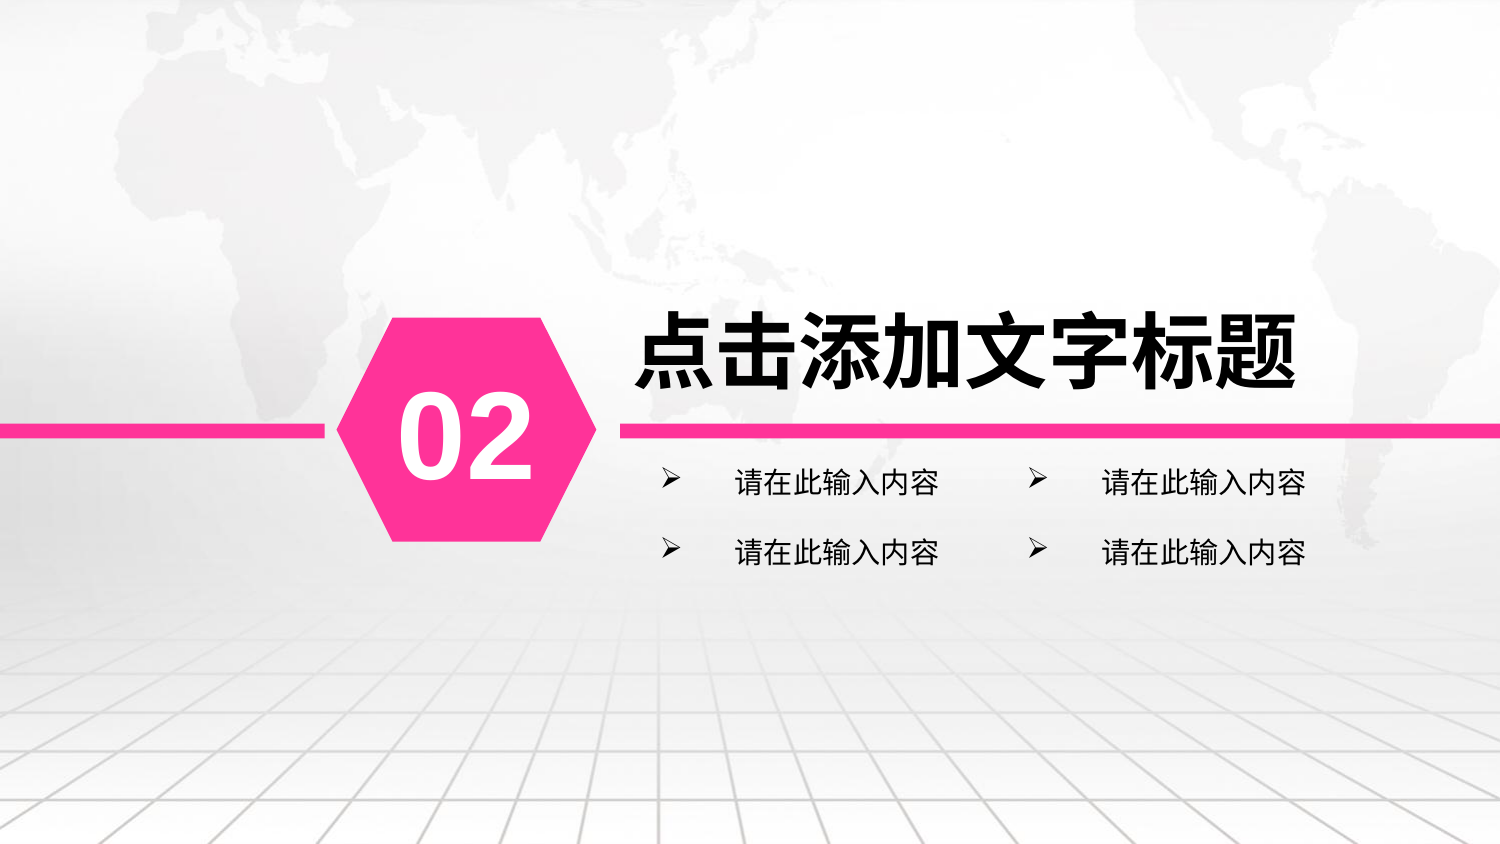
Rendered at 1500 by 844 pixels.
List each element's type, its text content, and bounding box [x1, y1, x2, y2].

text_box 请在此输入内容 [645, 457, 955, 507]
text_box 02 [334, 315, 599, 544]
text_box [618, 422, 1500, 441]
text_box [0, 422, 327, 441]
picture [0, 0, 1500, 844]
text_box 点击添加文字标题 [617, 291, 1314, 407]
text_box 请在此输入内容 [1011, 526, 1322, 577]
text_box 请在此输入内容 [1011, 457, 1322, 507]
text_box 请在此输入内容 [645, 526, 955, 577]
